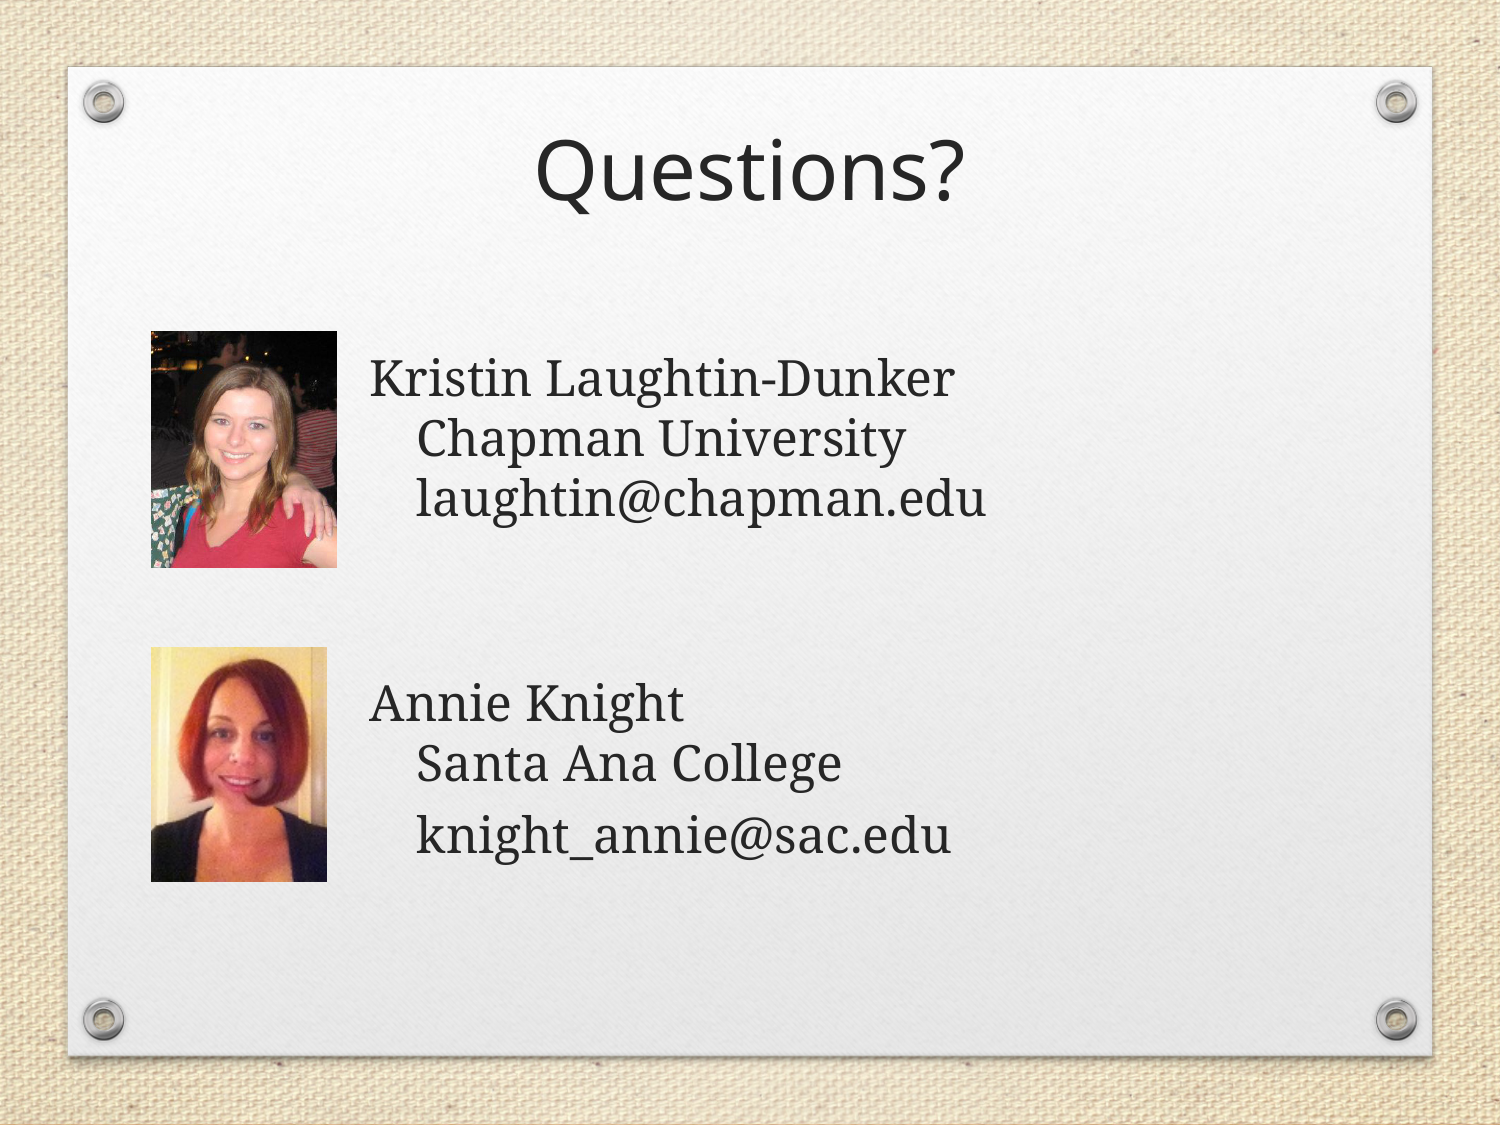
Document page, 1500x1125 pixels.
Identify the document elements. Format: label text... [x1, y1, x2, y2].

list Kristin Laughtin-Dunker Chapman University laughtin@chapman.edu Annie Knight Santa Ana College knight_annie@sac.edu [355, 331, 1425, 1078]
picture [0, 0, 1500, 1125]
title Questions? [75, 45, 1425, 233]
